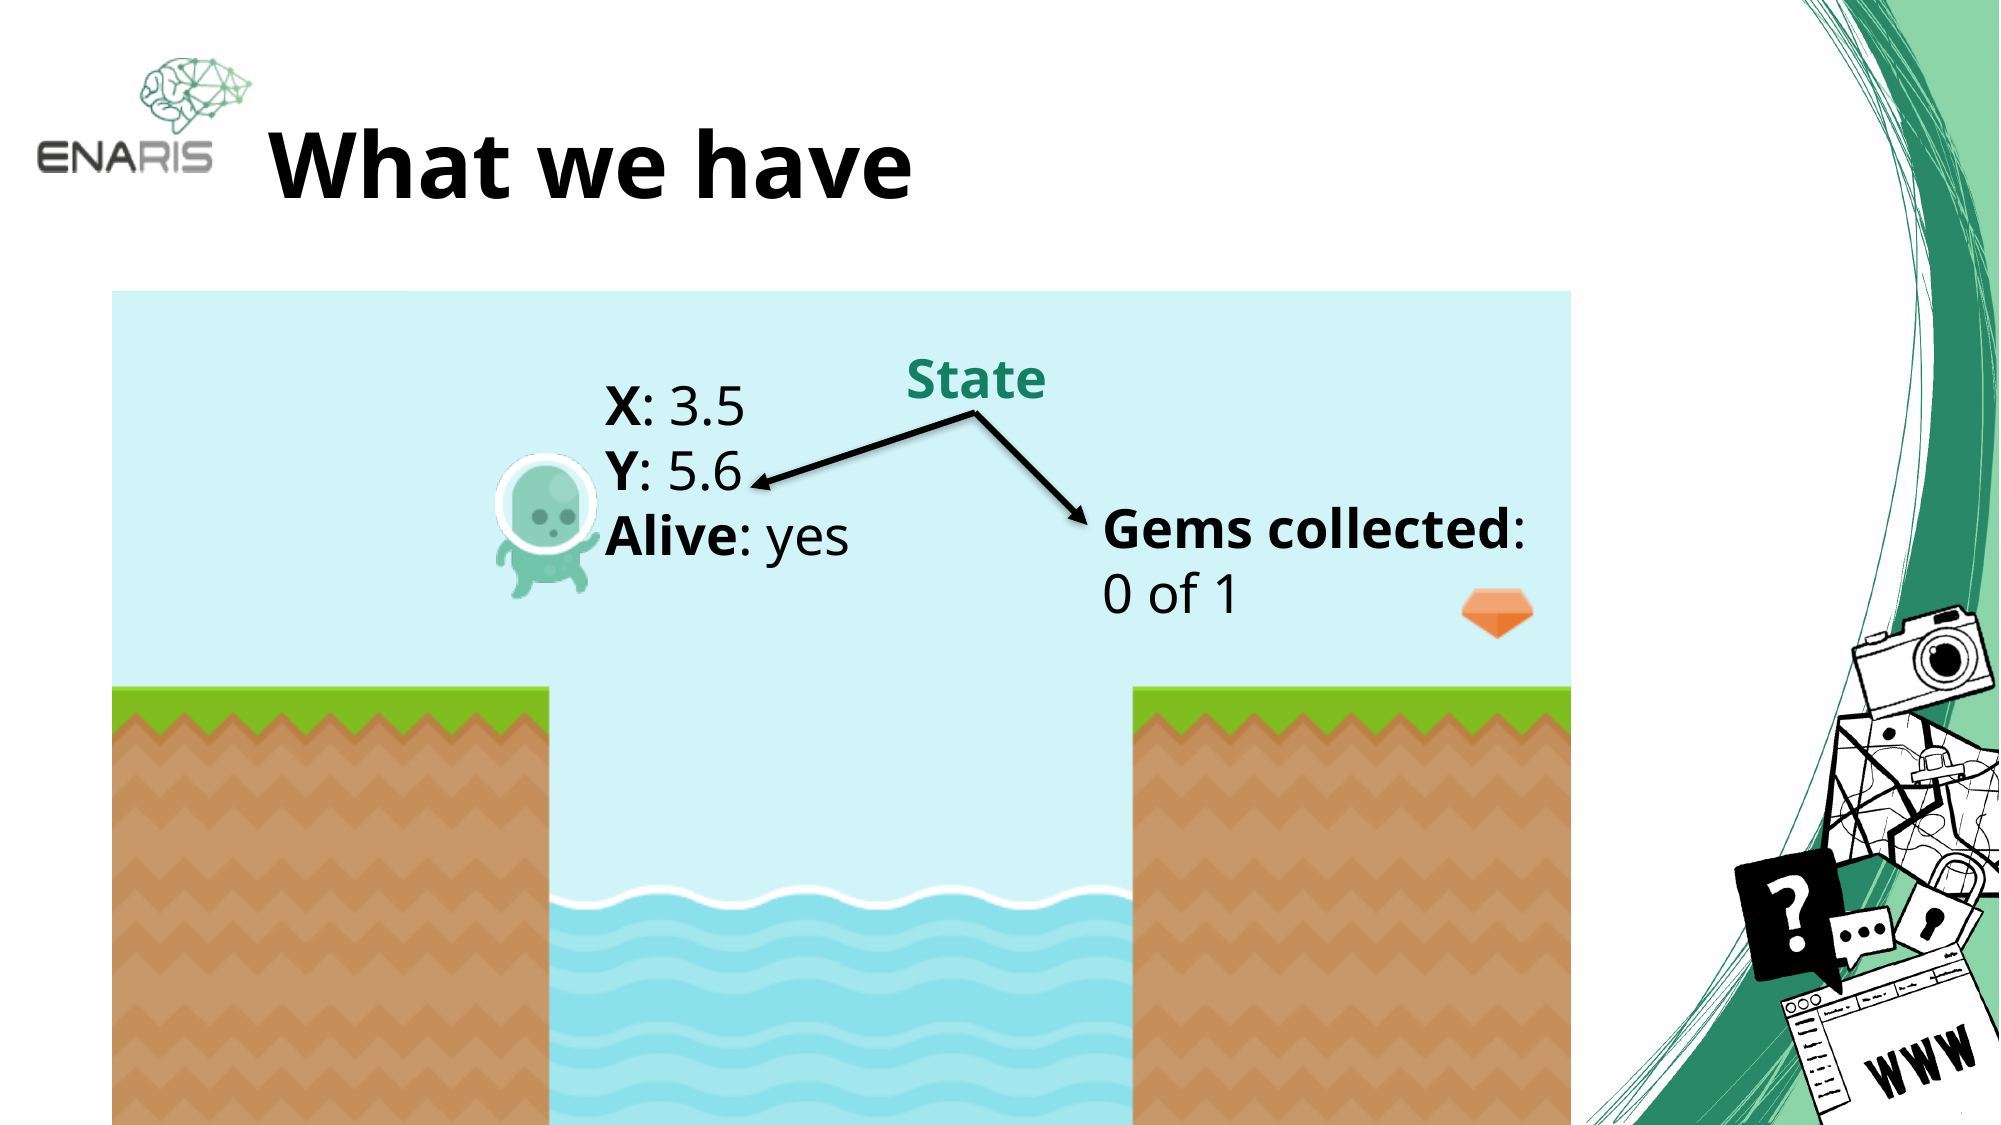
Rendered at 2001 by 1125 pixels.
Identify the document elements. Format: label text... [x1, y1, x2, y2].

picture [37, 58, 254, 173]
title What we have [253, 59, 1863, 278]
picture [112, 0, 1999, 1125]
